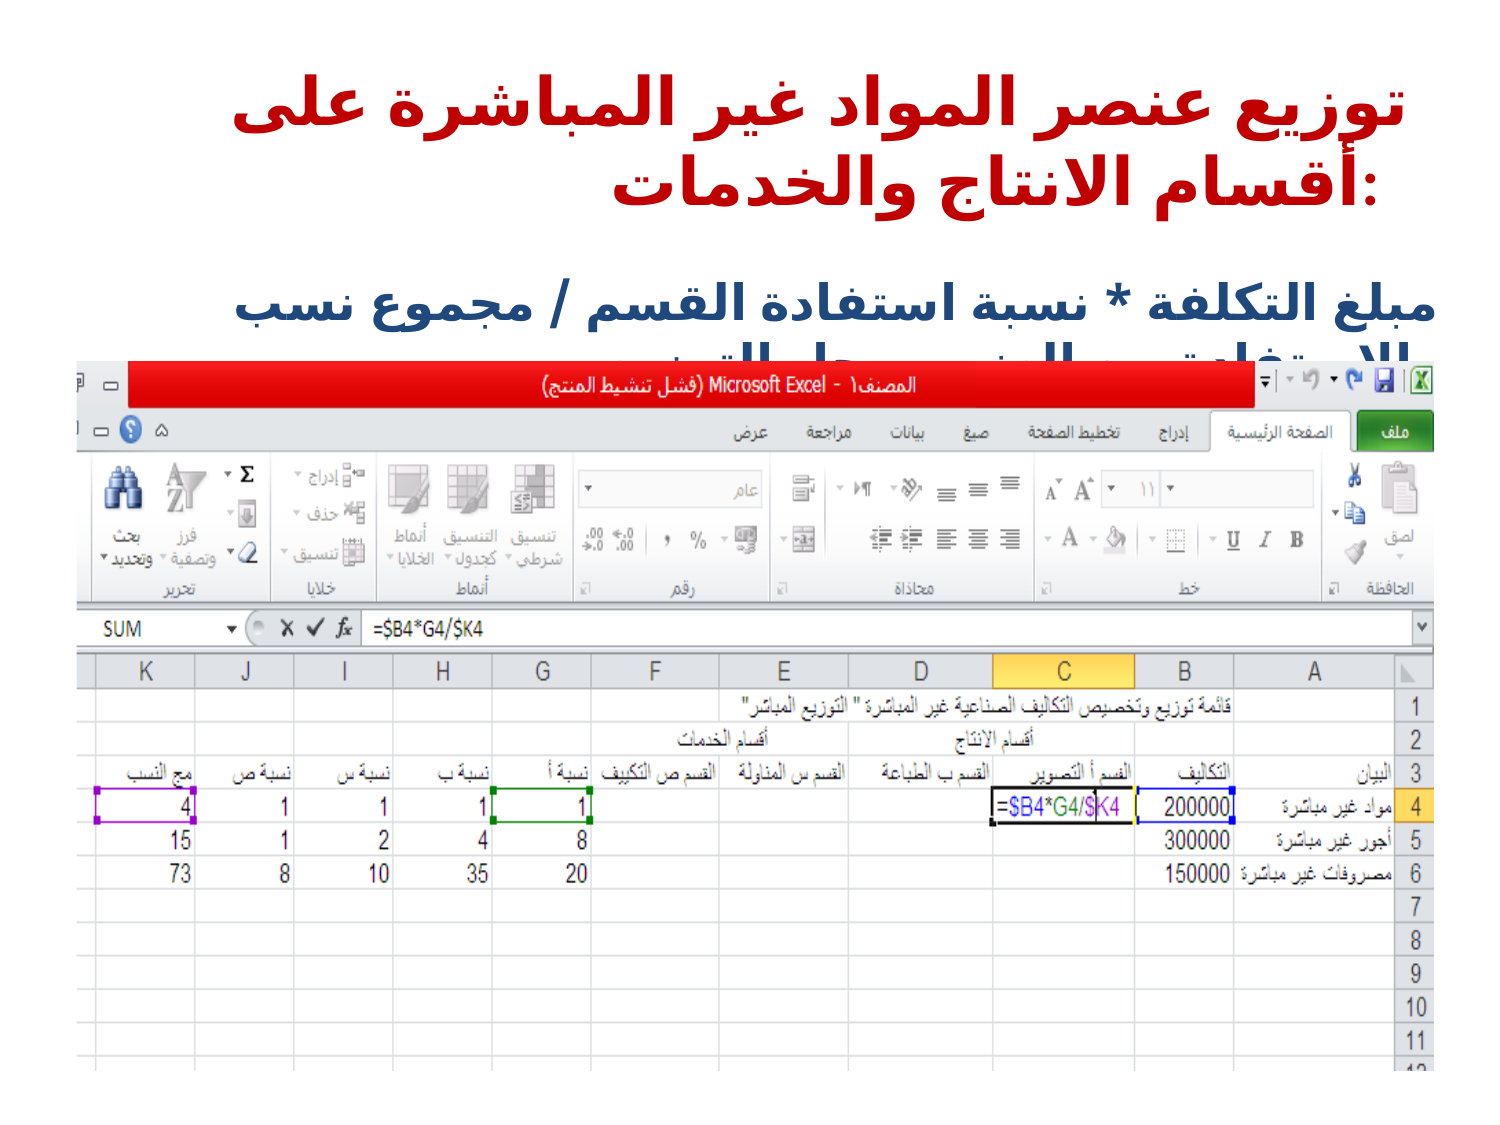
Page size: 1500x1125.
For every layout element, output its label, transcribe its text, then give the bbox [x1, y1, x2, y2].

picture [76, 361, 1435, 1071]
title توزيع عنصر المواد غير المباشرة على أقسام الانتاج والخدمات: [75, 45, 1425, 233]
list مبلغ التكلفة * نسبة استفادة القسم / مجموع نسب الاستفادة من العنصر محل التوزيع [46, 262, 1454, 1005]
